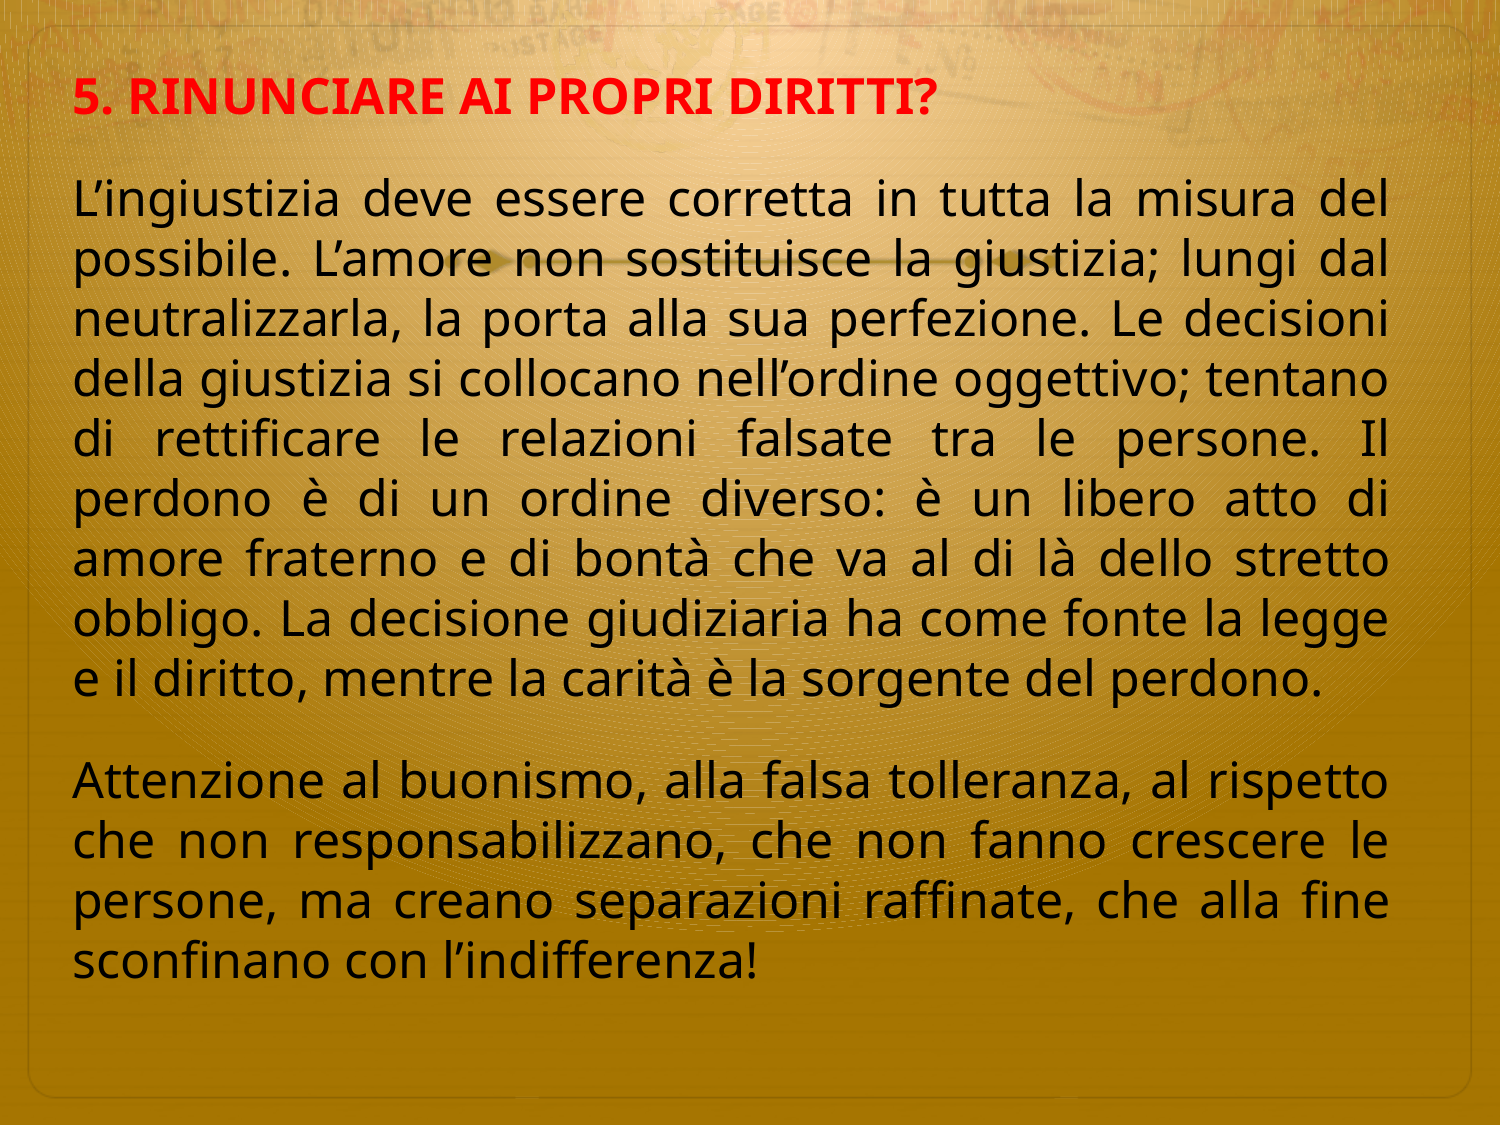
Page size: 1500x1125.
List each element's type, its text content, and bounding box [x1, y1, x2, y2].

list 5. Rinunciare ai propri Diritti? L’ingiustizia deve essere corretta in tutta la misura del possibile. L’amore non sostituisce la giustizia; lungi dal neutralizzarla, la porta alla sua perfezione. Le decisioni della giustizia si collocano nell’ordine oggettivo; tentano di rettificare le relazioni falsate tra le persone. Il perdono è di un ordine diverso: è un libero atto di amore fraterno e di bontà che va al di là dello stretto obbligo. La decisione giudiziaria ha come fonte la legge e il diritto, mentre la carità è la sorgente del perdono. Attenzione al buonismo, alla falsa tolleranza, al rispetto che non responsabilizzano, che non fanno crescere le persone, ma creano separazioni raffinate, che alla fine sconfinano con l’indifferenza! [57, 57, 1407, 1079]
picture [0, 0, 1500, 1125]
